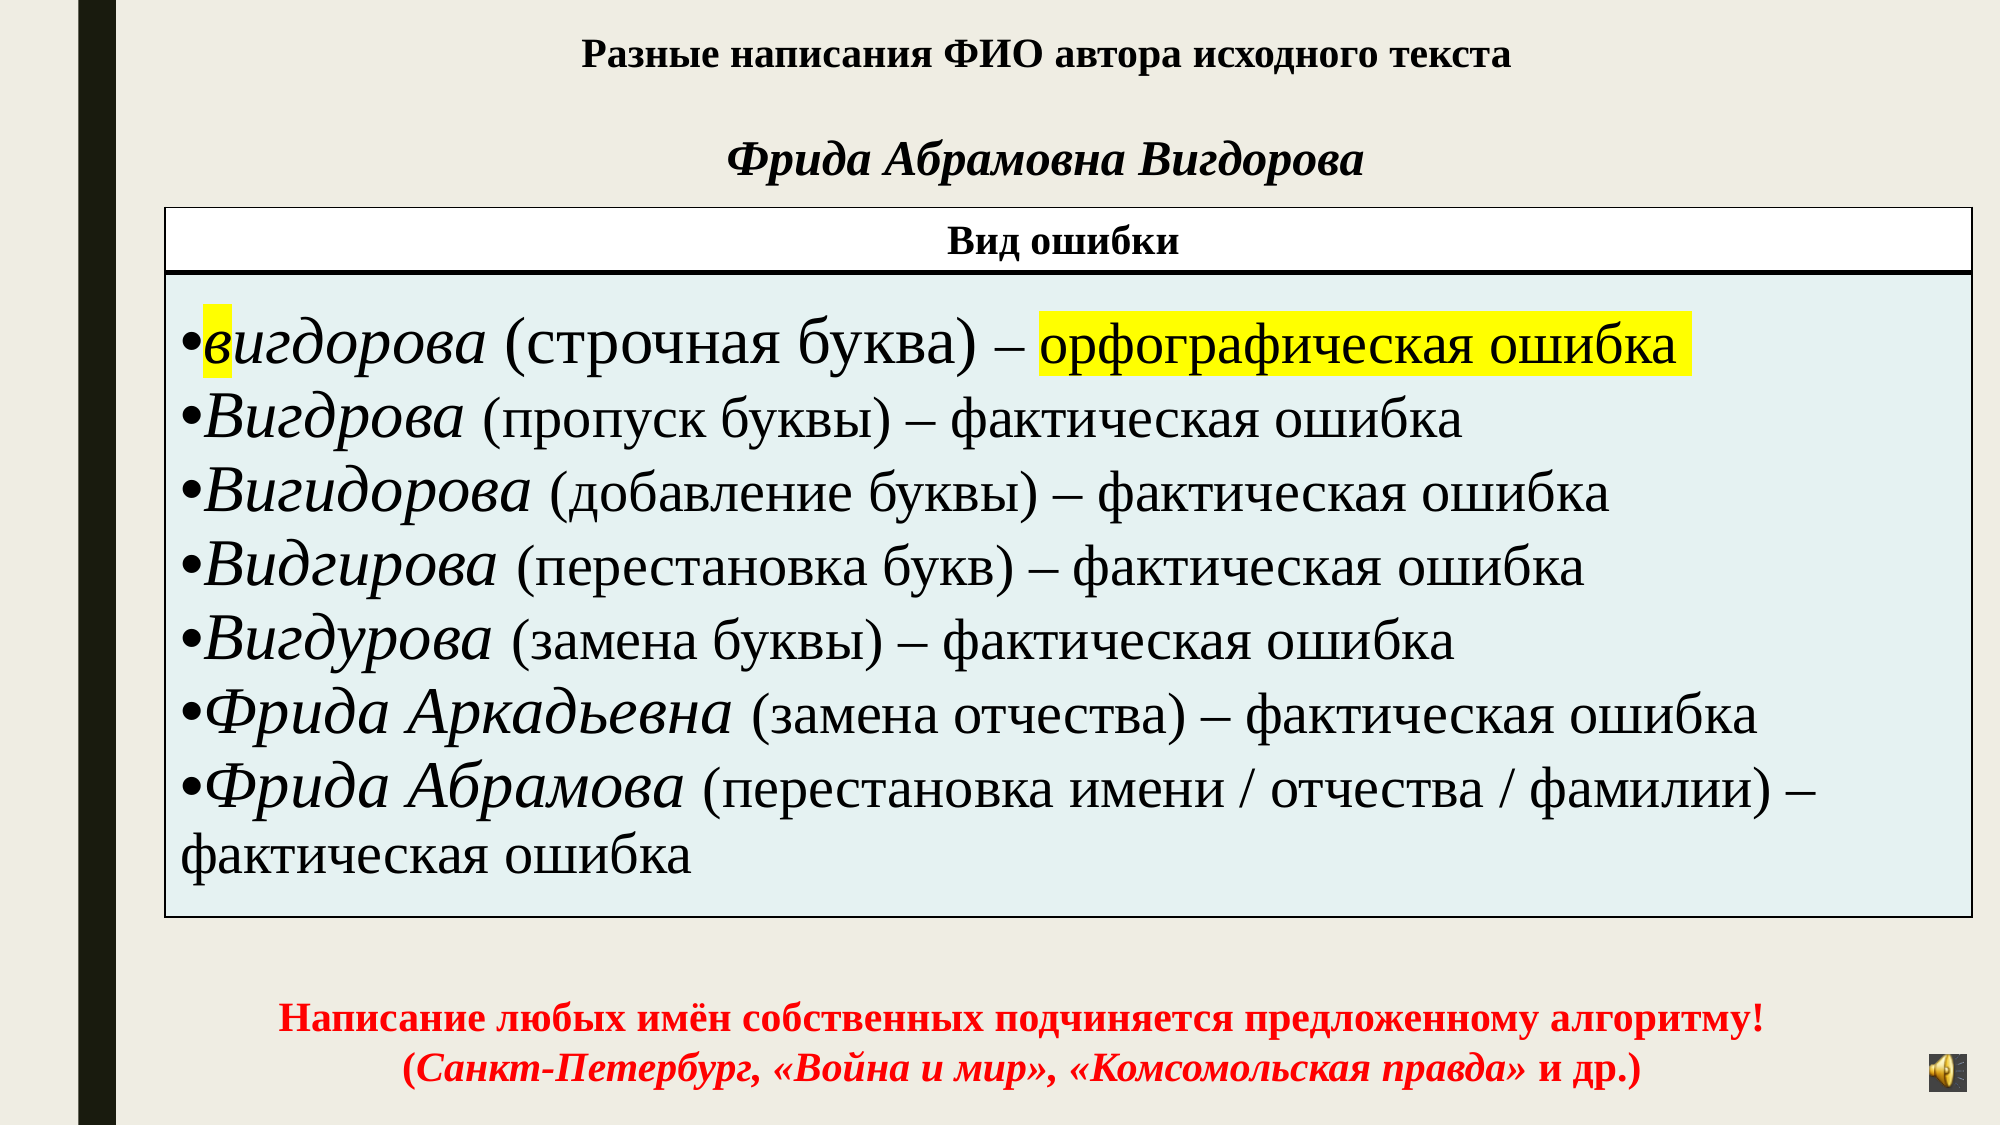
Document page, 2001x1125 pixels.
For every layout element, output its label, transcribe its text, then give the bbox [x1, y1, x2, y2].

table_header Вид ошибки [166, 208, 1971, 270]
text_box Разные написания ФИО автора исходного текста Фрида Абрамовна Вигдорова [551, 17, 1553, 207]
table_cell вигдорова (строчная буква) – орфографическая ошибка Вигдрова (пропуск буквы) – фактическая ошибка Вигидорова (добавление буквы) – фактическая ошибка Видгирова (перестановка букв) – фактическая ошибка Вигдурова (замена буквы) – фактическая ошибка Фрида Аркадьевна (замена отчества) – фактическая ошибка Фрида Абрамова (перестановка имени / отчества / фамилии) – фактическая ошибка [166, 275, 1971, 916]
text_box Написание любых имён собственных подчиняется предложенному алгоритму! (Санкт-Петербург, «Война и мир», «Комсомольская правда» и др.) [165, 981, 1889, 1097]
picture [1927, 1052, 1968, 1093]
